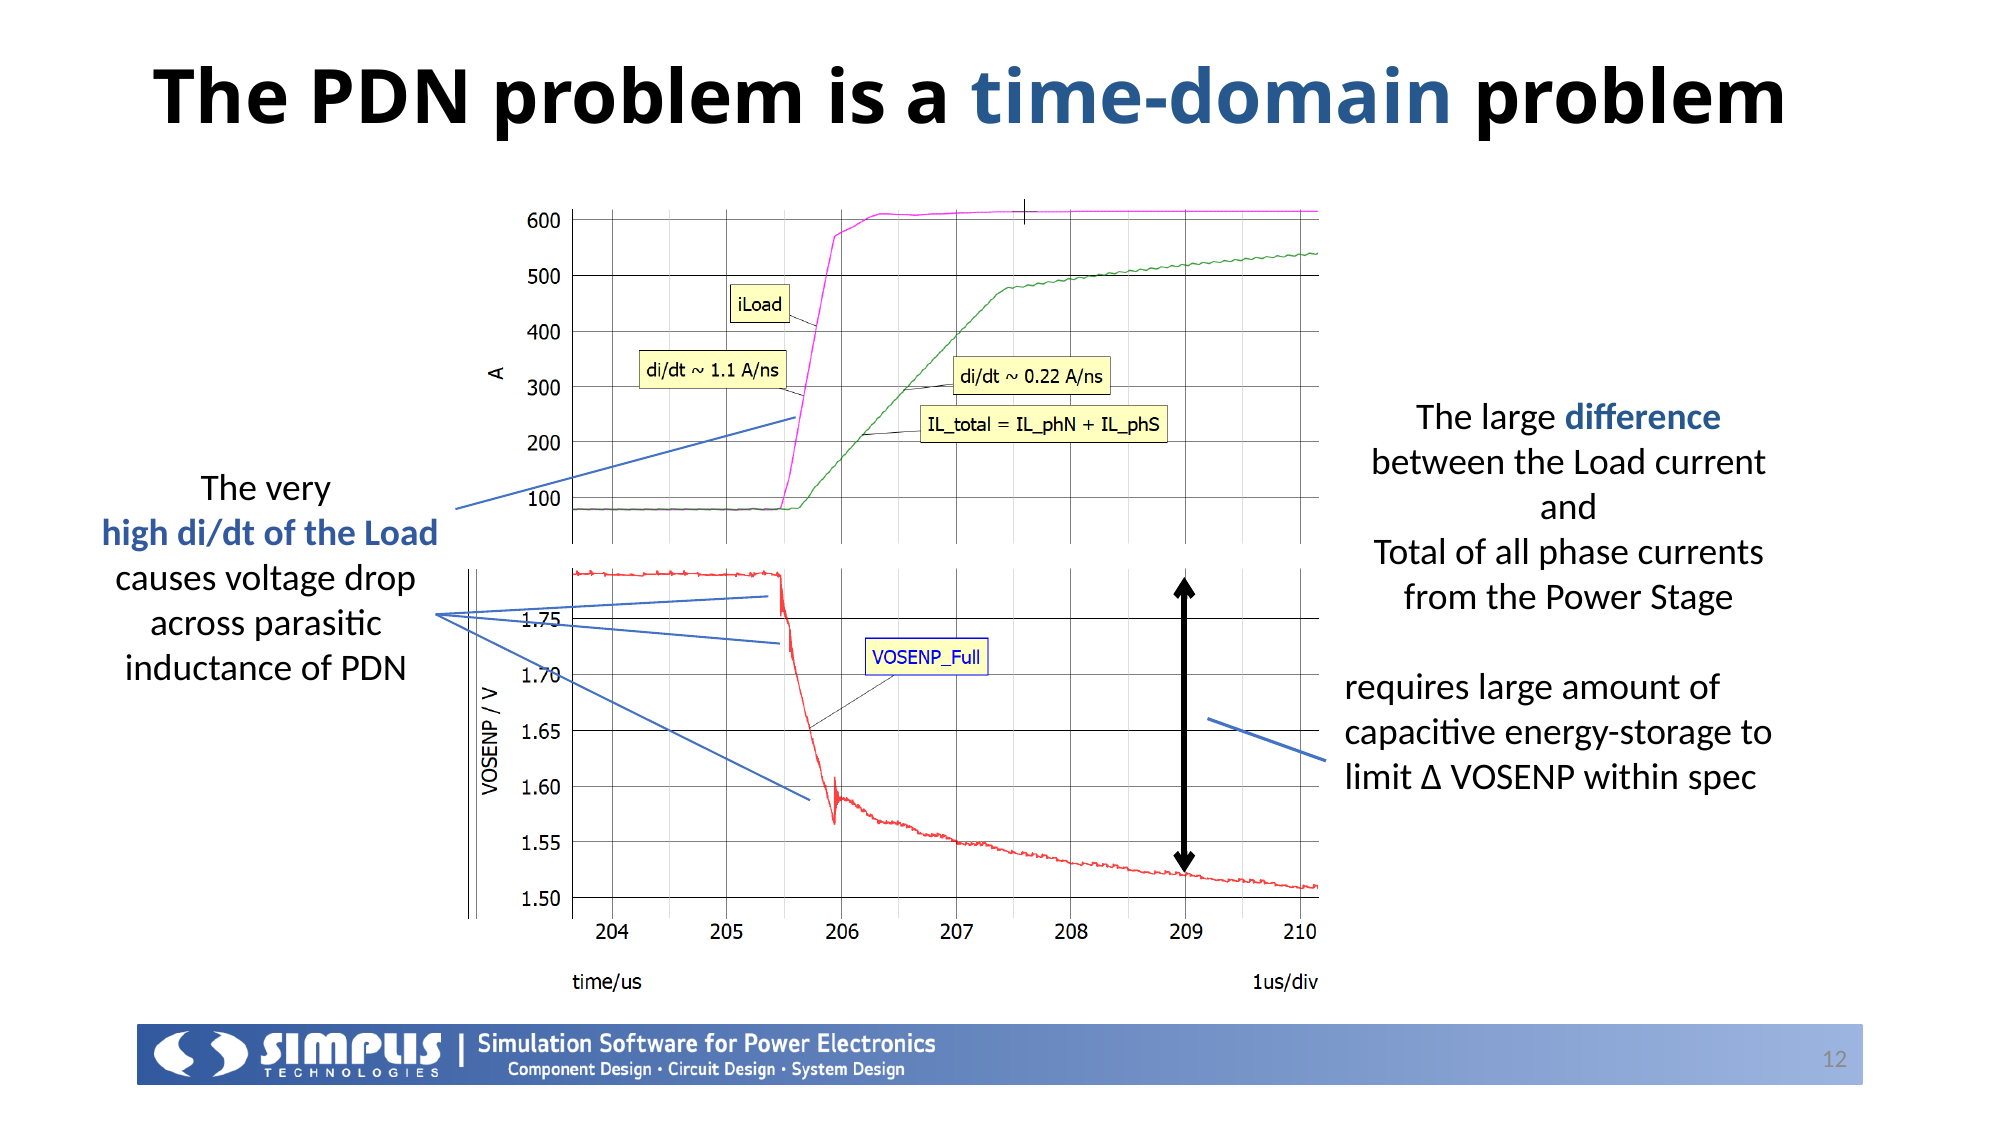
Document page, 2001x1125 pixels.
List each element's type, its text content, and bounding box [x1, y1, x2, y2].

picture [154, 1007, 945, 1108]
text_box The very high di/dt of the Load causes voltage drop across parasitic inductance of PDN [70, 455, 461, 696]
picture [461, 191, 1326, 997]
slide_number 12 [1412, 1027, 1863, 1088]
text_box The PDN problem is a time-domain problem [137, 37, 1863, 161]
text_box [435, 614, 810, 801]
text_box The large difference between the Load current and Total of all phase currents from the Power Stage requires large amount of capacitive energy-storage to limit ∆ VOSENP within spec [1329, 411, 1809, 777]
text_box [435, 596, 769, 614]
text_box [1207, 718, 1326, 761]
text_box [455, 417, 796, 510]
